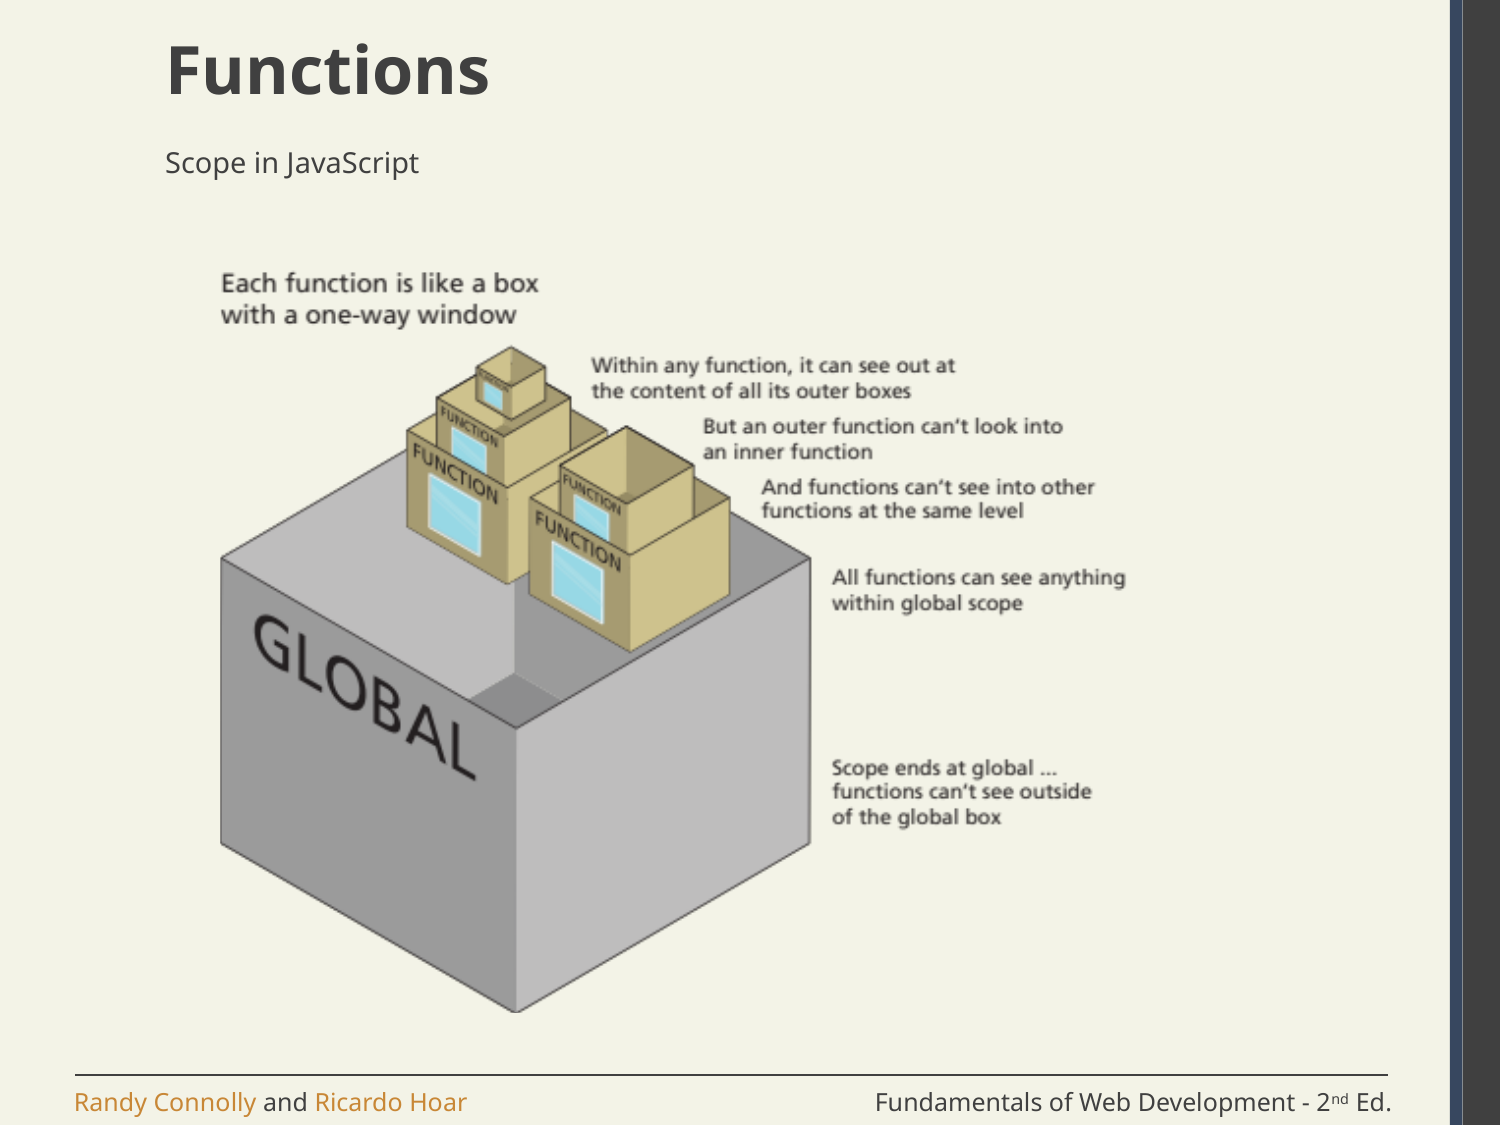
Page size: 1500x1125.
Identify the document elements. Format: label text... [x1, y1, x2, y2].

list Scope in JavaScript [150, 137, 1200, 188]
title Functions [150, 20, 1425, 188]
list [149, 269, 1201, 1013]
